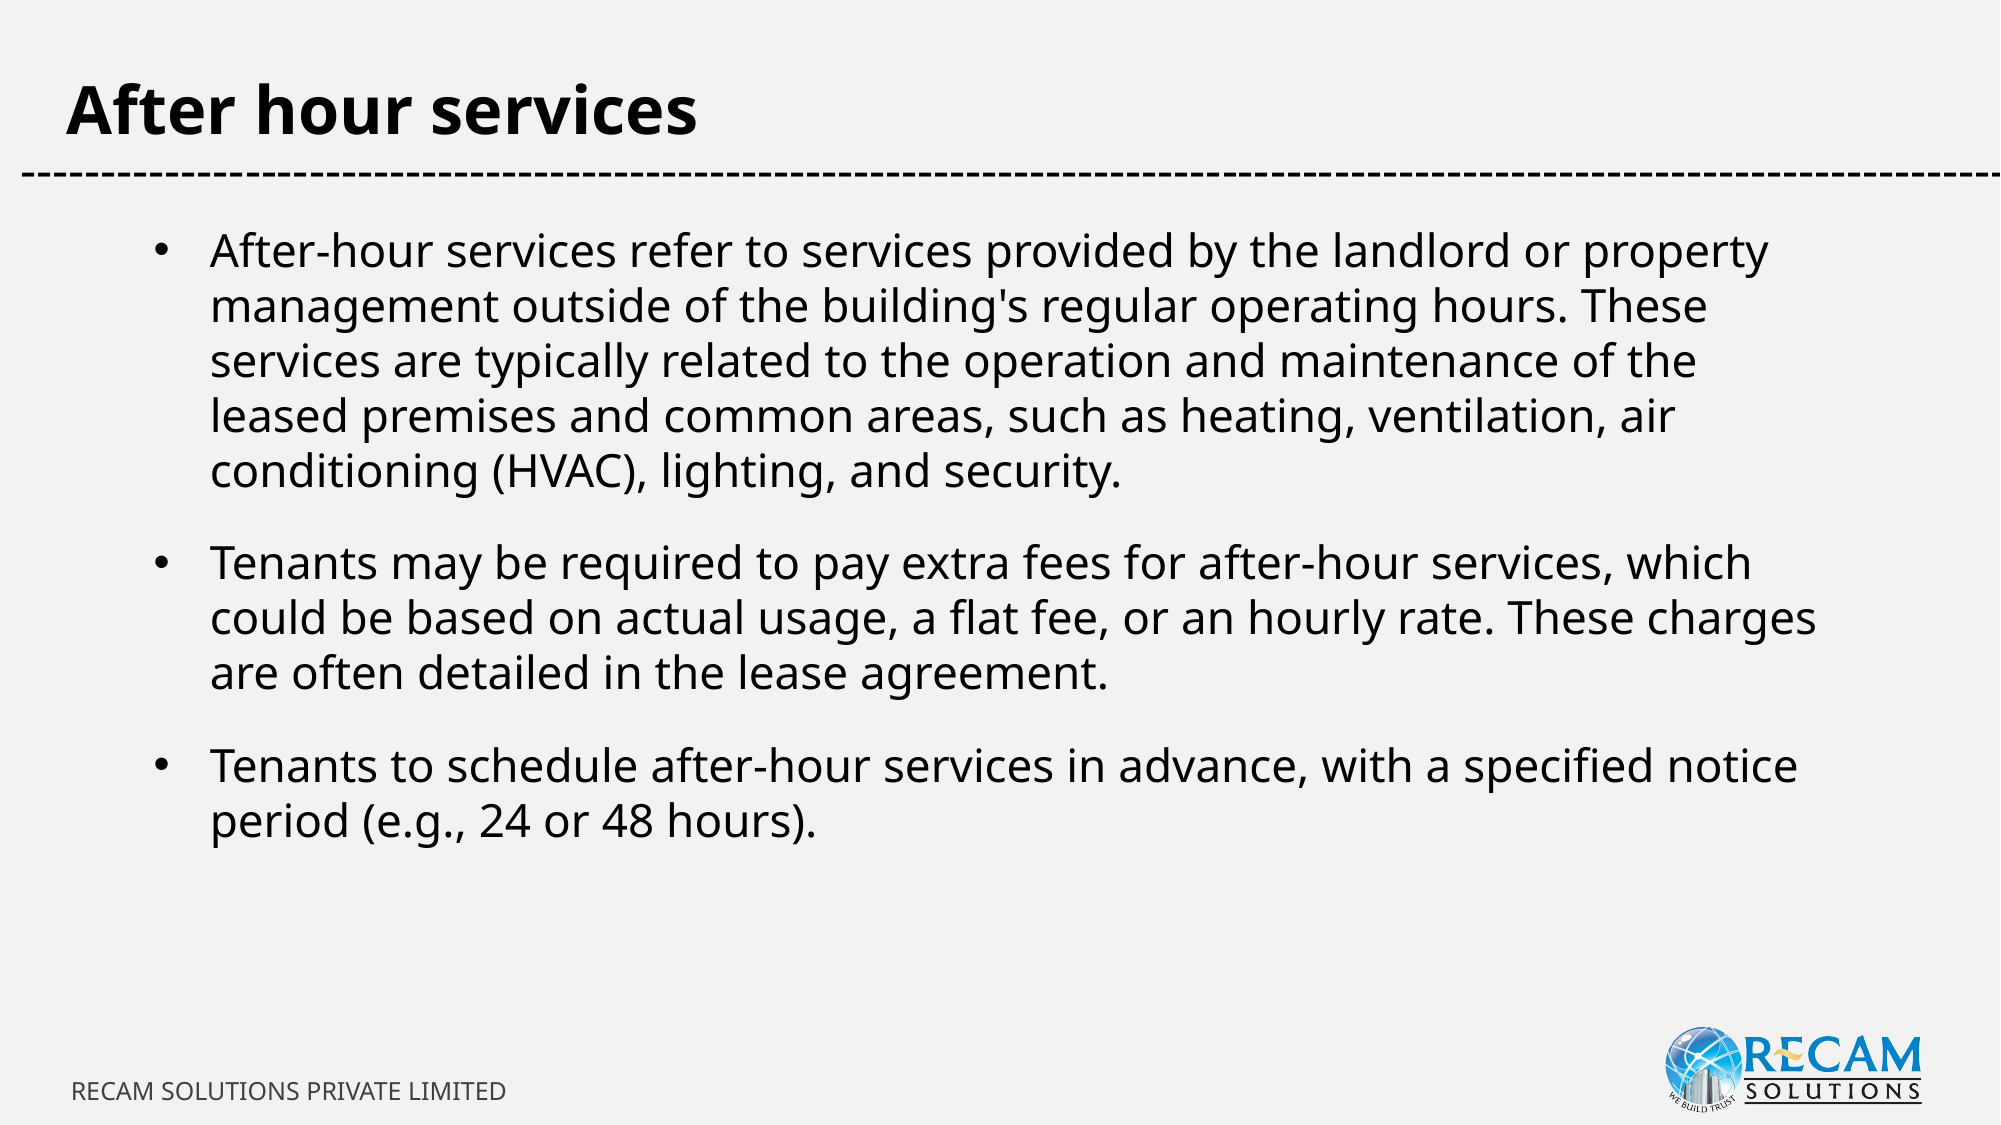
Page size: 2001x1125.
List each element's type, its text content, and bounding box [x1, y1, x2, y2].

text_box ----------------------------------------------------------------------------------------------------------------------------- [6, 131, 2000, 207]
footer RECAM SOLUTIONS PRIVATE LIMITED [70, 1073, 971, 1107]
picture [1652, 1014, 1935, 1125]
text_box After hour services [51, 60, 1520, 131]
text_box After-hour services refer to services provided by the landlord or property management outside of the building's regular operating hours. These services are typically related to the operation and maintenance of the leased premises and common areas, such as heating, ventilation, air conditioning (HVAC), lighting, and security. Tenants may be required to pay extra fees for after-hour services, which could be based on actual usage, a flat fee, or an hourly rate. These charges are often detailed in the lease agreement. Tenants to schedule after-hour services in advance, with a specified notice period (e.g., 24 or 48 hours). [138, 214, 1842, 854]
